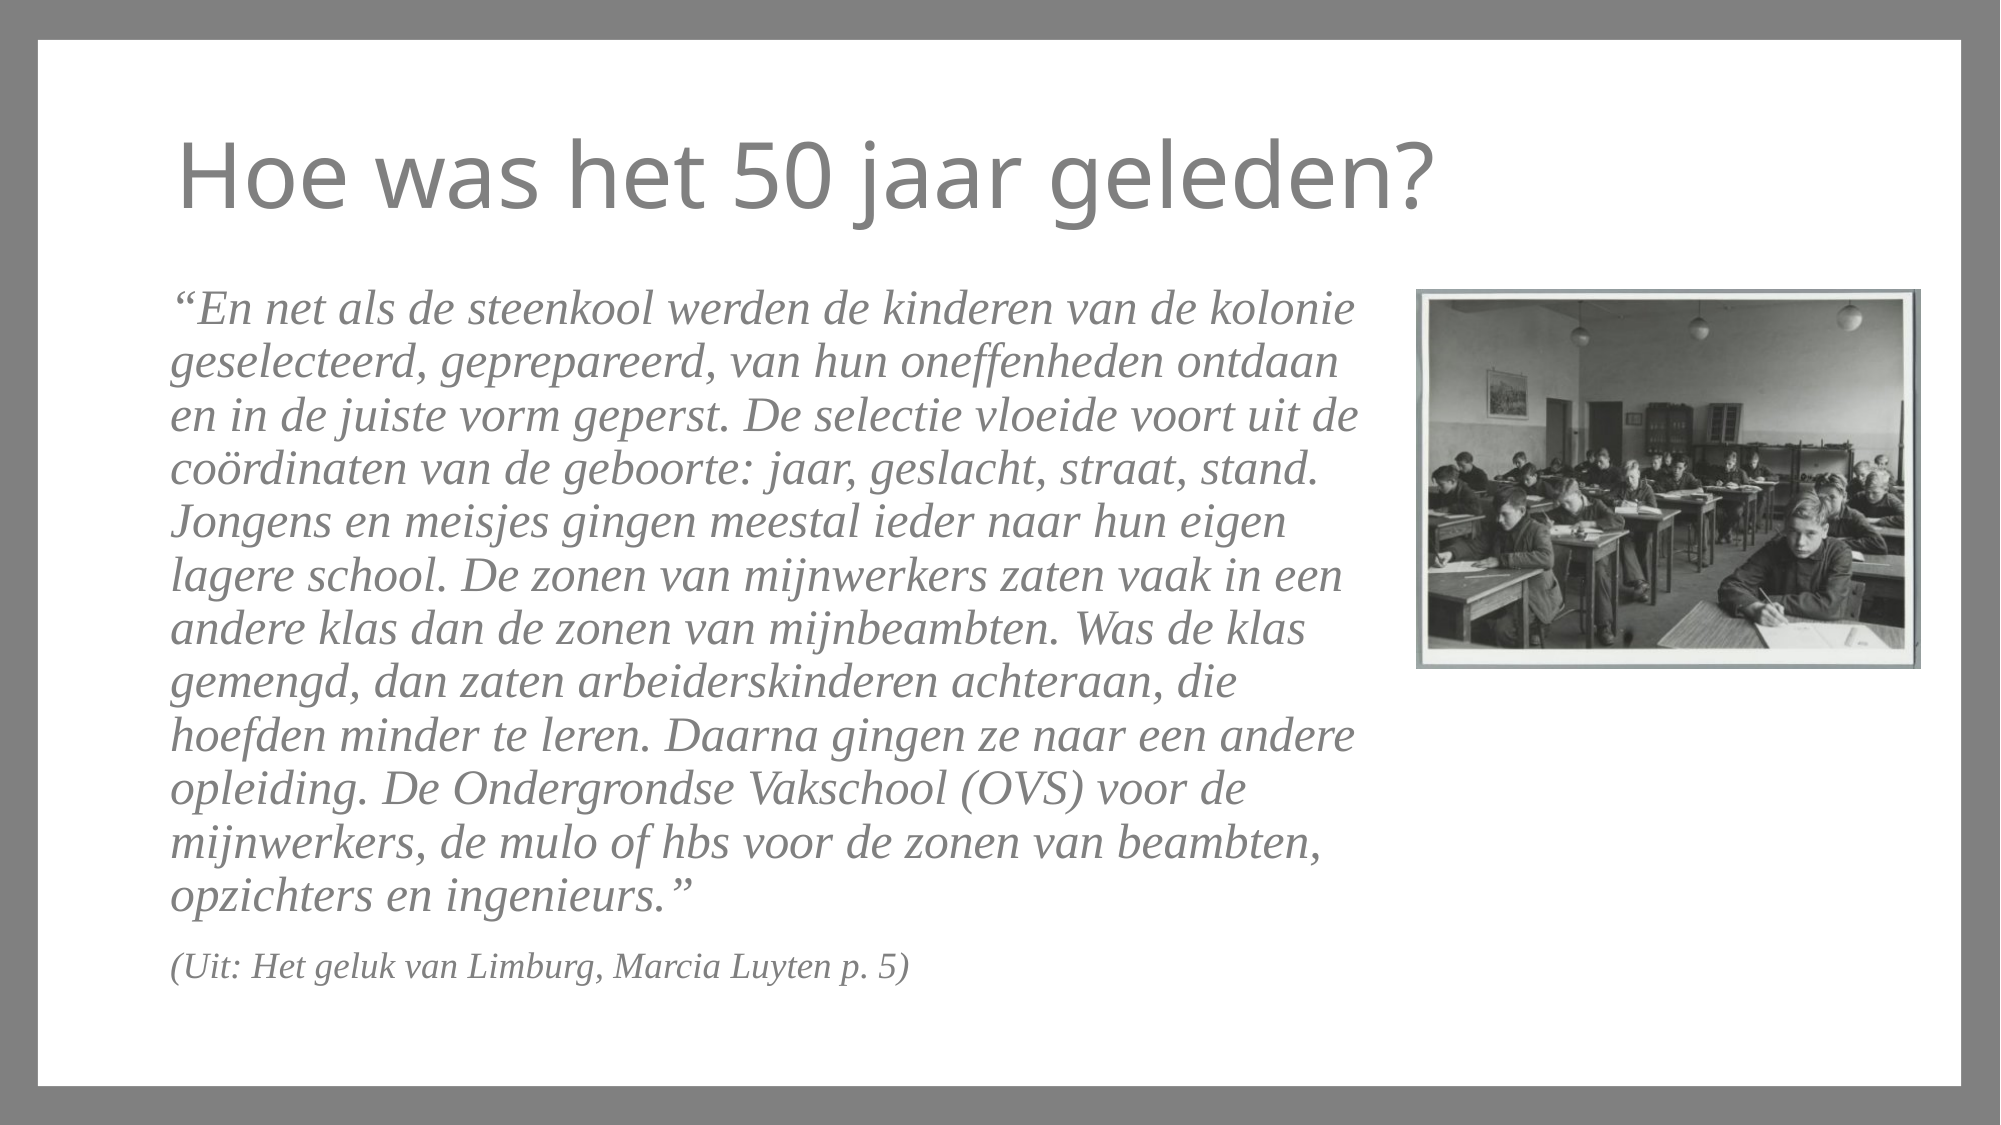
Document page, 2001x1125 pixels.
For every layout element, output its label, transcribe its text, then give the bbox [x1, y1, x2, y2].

title Hoe was het 50 jaar geleden? [160, 67, 1781, 290]
list “En net als de steenkool werden de kinderen van de kolonie geselecteerd, geprepareerd, van hun oneffenheden ontdaan en in de juiste vorm geperst. De selectie vloeide voort uit de coördinaten van de geboorte: jaar, geslacht, straat, stand. Jongens en meisjes gingen meestal ieder naar hun eigen lagere school. De zonen van mijnwerkers zaten vaak in een andere klas dan de zonen van mijnbeambten. Was de klas gemengd, dan zaten arbeiderskinderen achteraan, die hoefden minder te leren. Daarna gingen ze naar een andere opleiding. De Ondergrondse Vakschool (OVS) voor de mijnwerkers, de mulo of hbs voor de zonen van beambten, opzichters en ingenieurs.” (Uit: Het geluk van Limburg, Marcia Luyten p. 5) [148, 274, 1392, 1002]
picture [1415, 289, 1921, 670]
